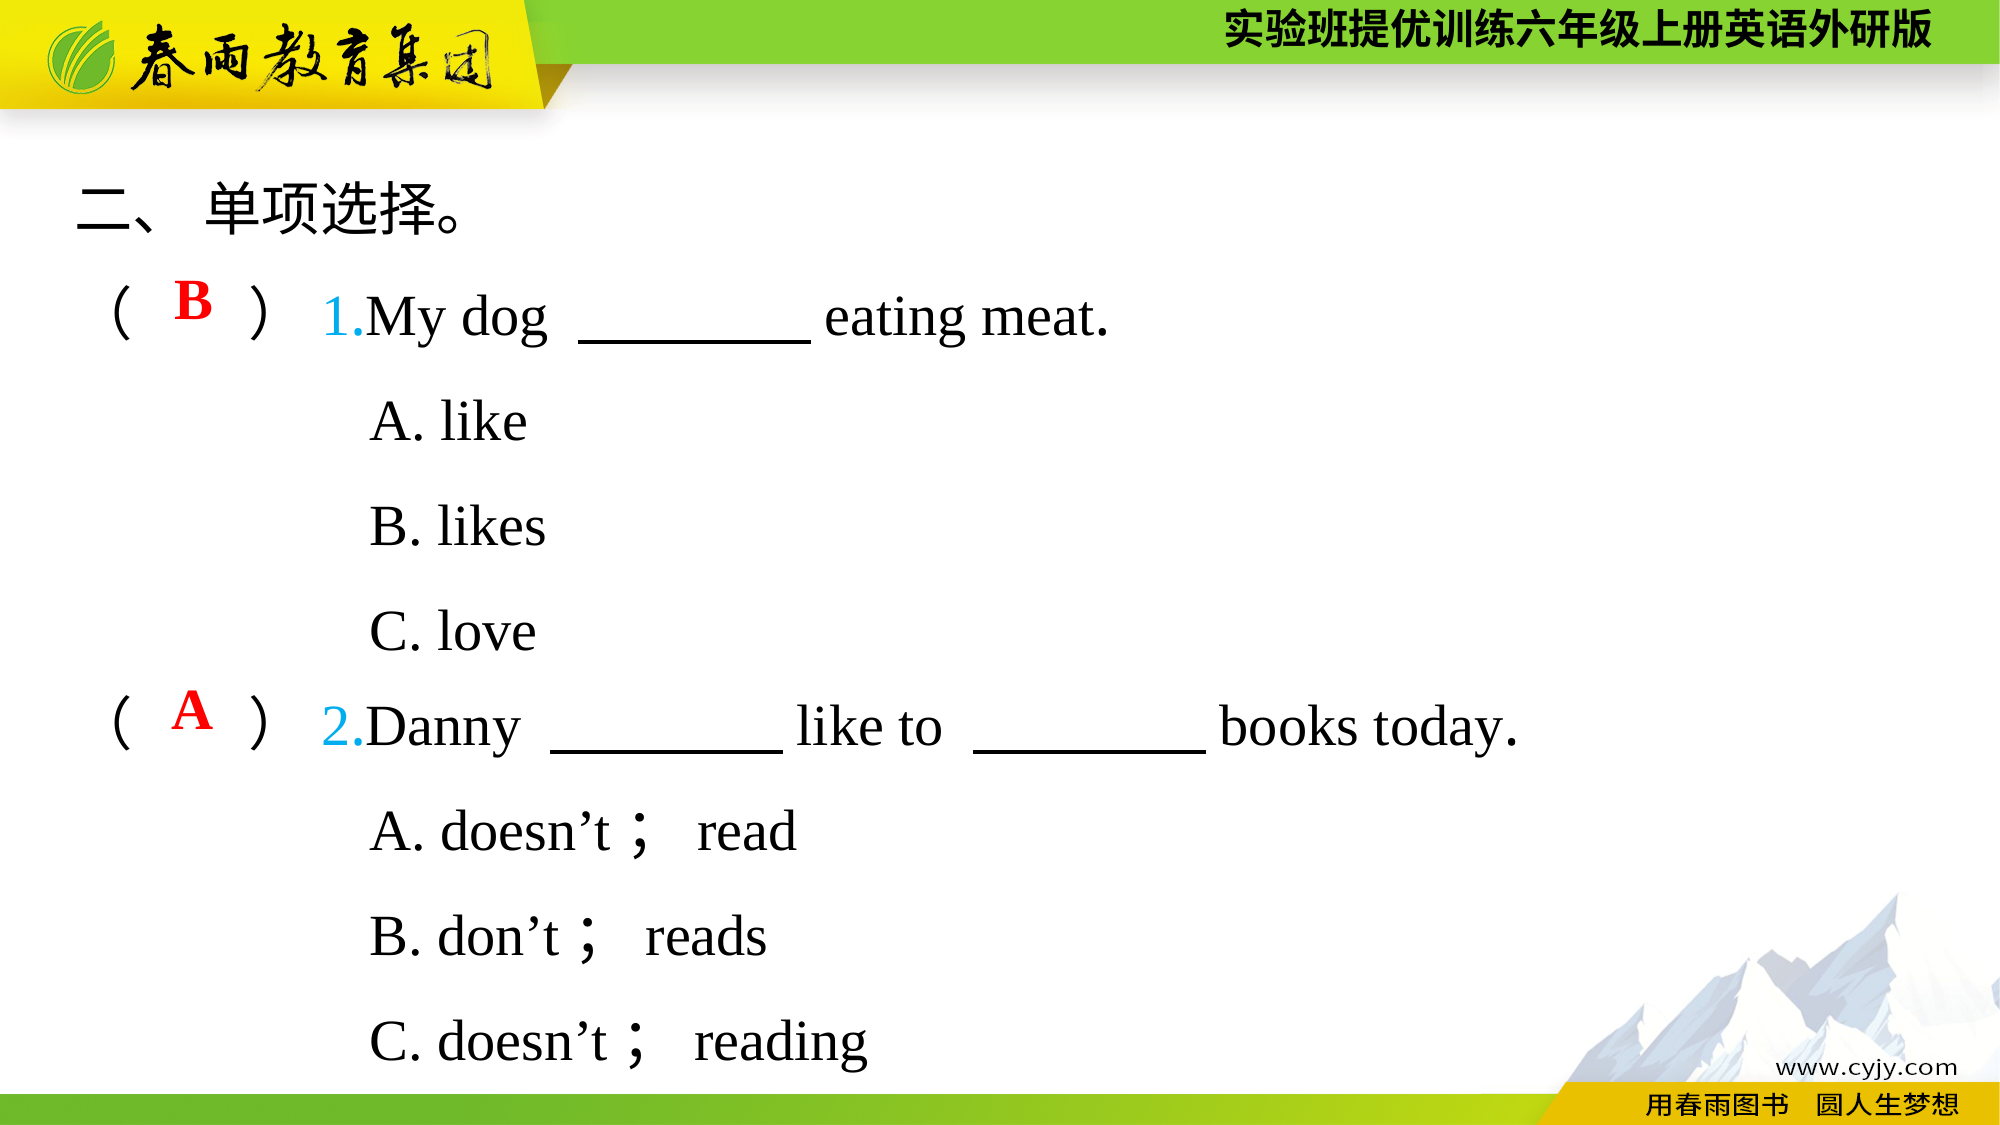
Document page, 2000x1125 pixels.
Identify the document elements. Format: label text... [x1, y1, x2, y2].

list 二、 单项选择。 （ ）1.My dog eating meat. A. like B. likes C. love [59, 129, 1944, 644]
text_box A [156, 663, 232, 749]
text_box B [159, 253, 244, 339]
text_box （ ）2.Danny like to books today. A. doesn’t；read B. don’t；reads C. doesn’t；reading [59, 644, 1944, 1080]
picture [0, 0, 2000, 1125]
